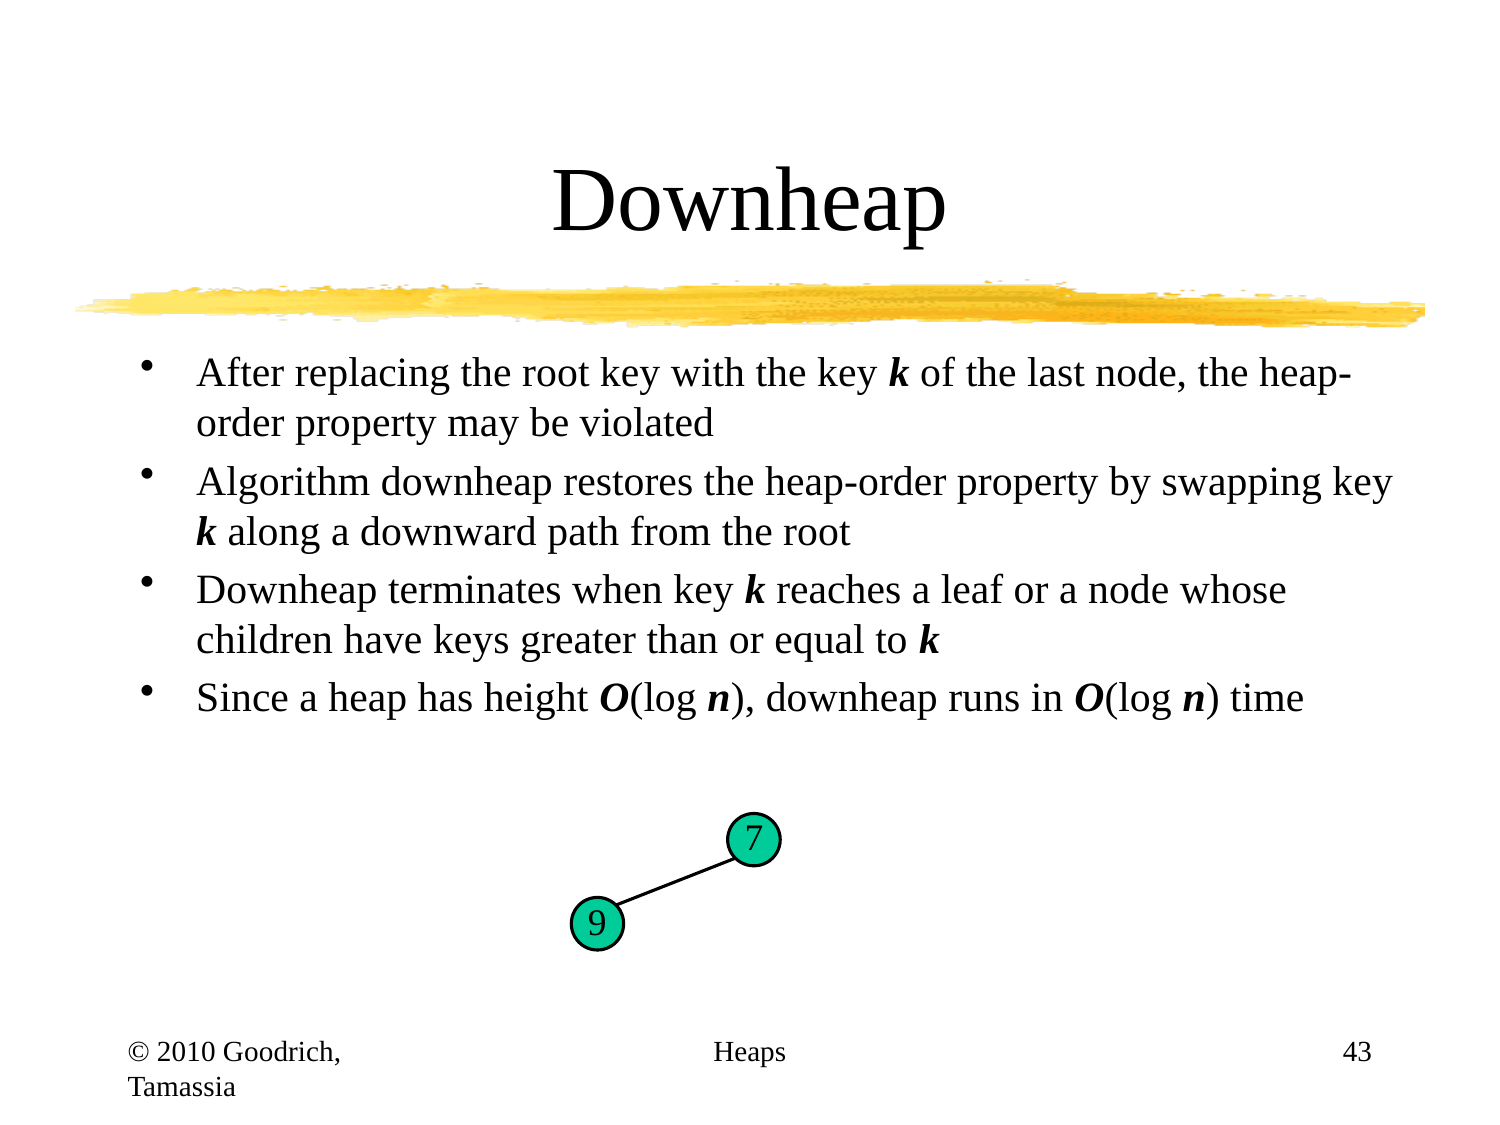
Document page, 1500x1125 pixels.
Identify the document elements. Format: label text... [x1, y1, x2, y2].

list After replacing the root key with the key k of the last node, the heap-order property may be violated Algorithm downheap restores the heap-order property by swapping key k along a downward path from the root Downheap terminates when key k reaches a leaf or a node whose children have keys greater than or equal to k Since a heap has height O(log n), downheap runs in O(log n) time [124, 337, 1438, 738]
slide_number © 2010 Goodrich, Tamassia [112, 1024, 426, 1101]
slide_number 43 [1074, 1024, 1388, 1101]
text_box 9 [571, 897, 624, 951]
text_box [615, 859, 736, 905]
text_box 7 [727, 813, 781, 866]
footer Heaps [512, 1024, 988, 1101]
title Downheap [112, 99, 1388, 288]
picture [75, 274, 1425, 338]
